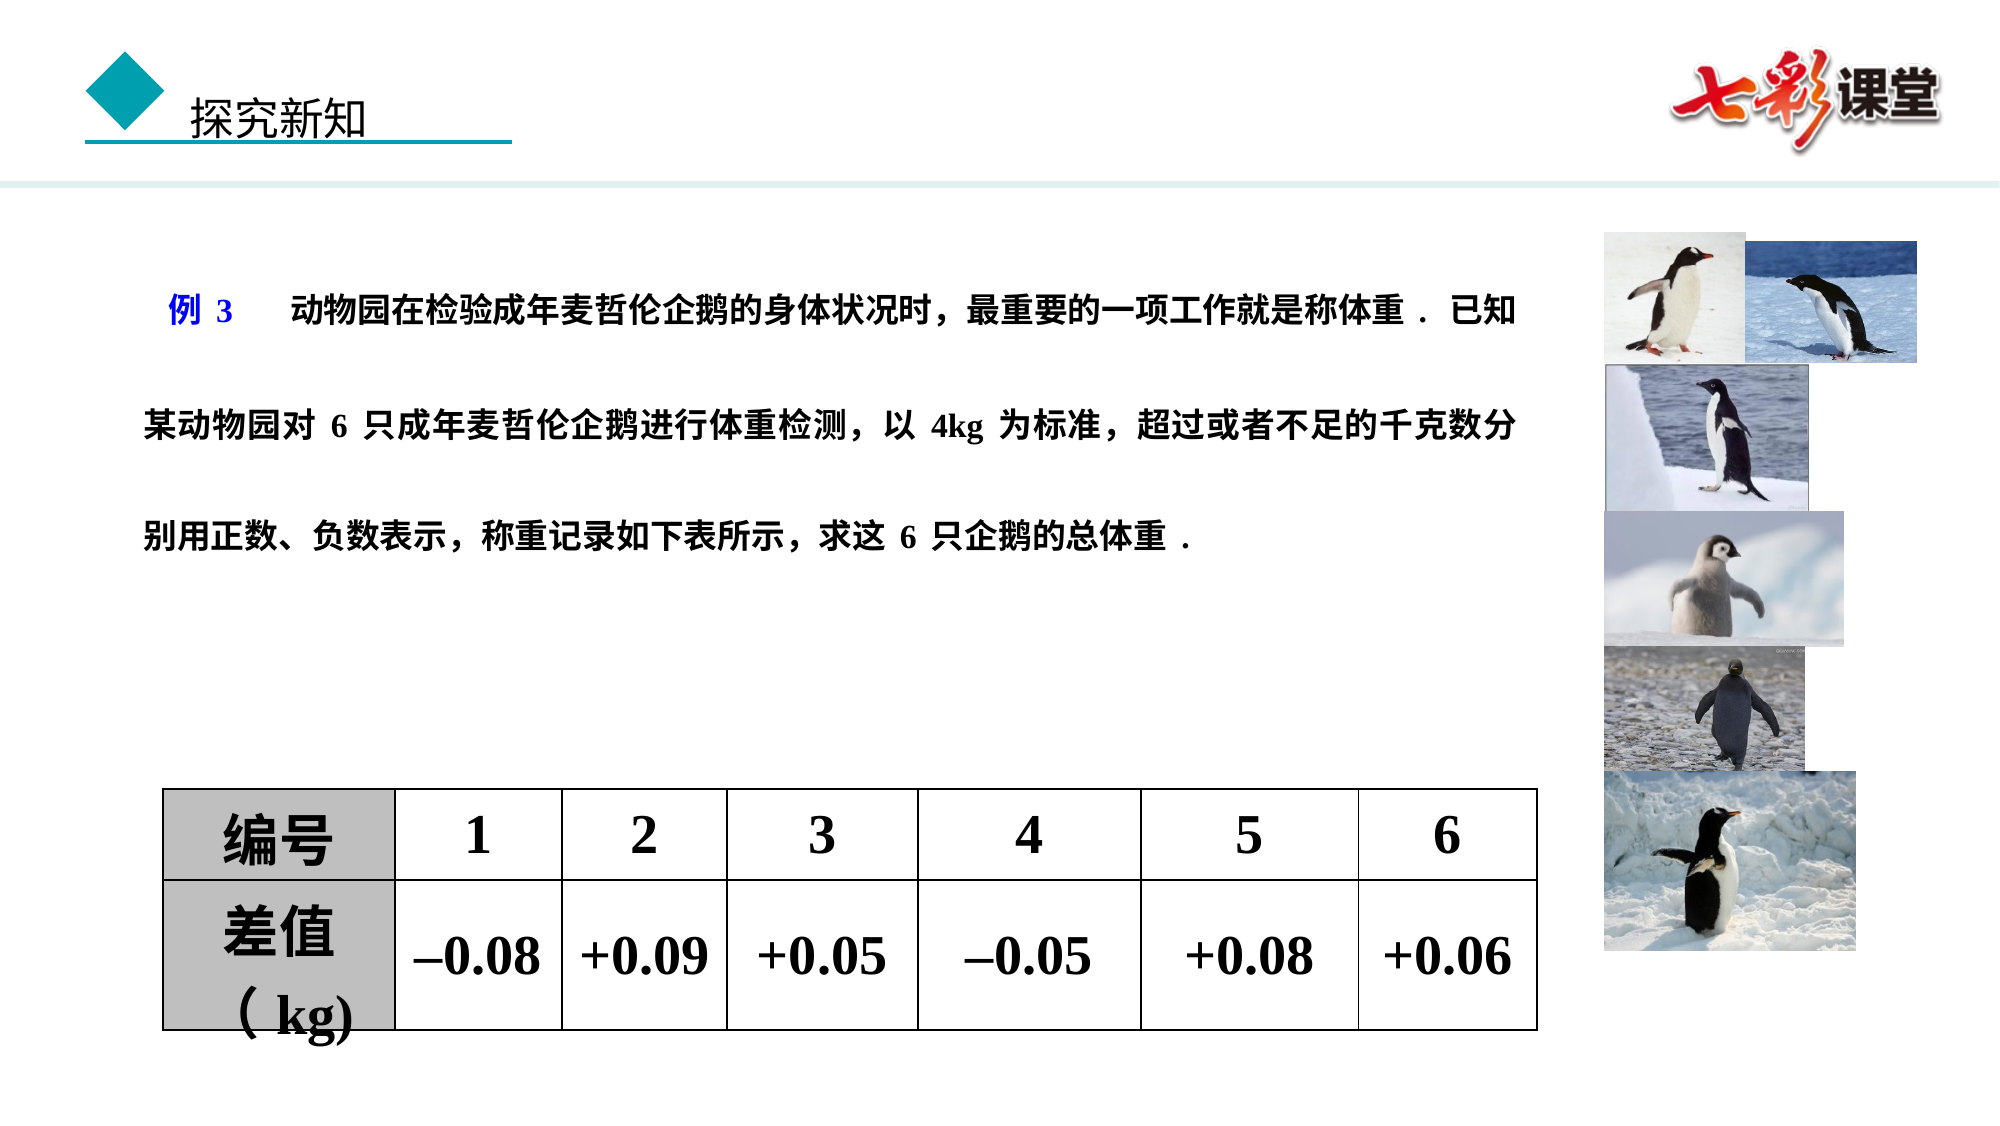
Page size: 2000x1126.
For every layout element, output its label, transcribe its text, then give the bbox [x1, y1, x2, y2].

table_cell +0.09 [563, 881, 726, 1029]
text_box 例3 动物园在检验成年麦哲伦企鹅的身体状况时，最重要的一项工作就是称体重. 已知某动物园对6只成年麦哲伦企鹅进行体重检测，以4kg为标准，超过或者不足的千克数分别用正数、负数表示，称重记录如下表所示，求这6只企鹅的总体重. [123, 195, 1538, 566]
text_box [1603, 232, 1917, 951]
table_cell +0.08 [1142, 881, 1358, 1029]
table_cell +0.05 [728, 881, 917, 1029]
table_header 1 [396, 790, 561, 879]
table_cell –0.05 [919, 881, 1140, 1029]
table_header 2 [563, 790, 726, 879]
table_header 5 [1142, 790, 1358, 879]
table_header 4 [919, 790, 1140, 879]
table_cell +0.06 [1359, 881, 1536, 1029]
table_cell 差值（kg) [164, 881, 394, 1029]
picture [1666, 42, 1948, 157]
table_header 6 [1359, 790, 1536, 879]
table_header 编号 [164, 790, 394, 879]
table_header 3 [728, 790, 917, 879]
table_cell –0.08 [396, 881, 561, 1029]
